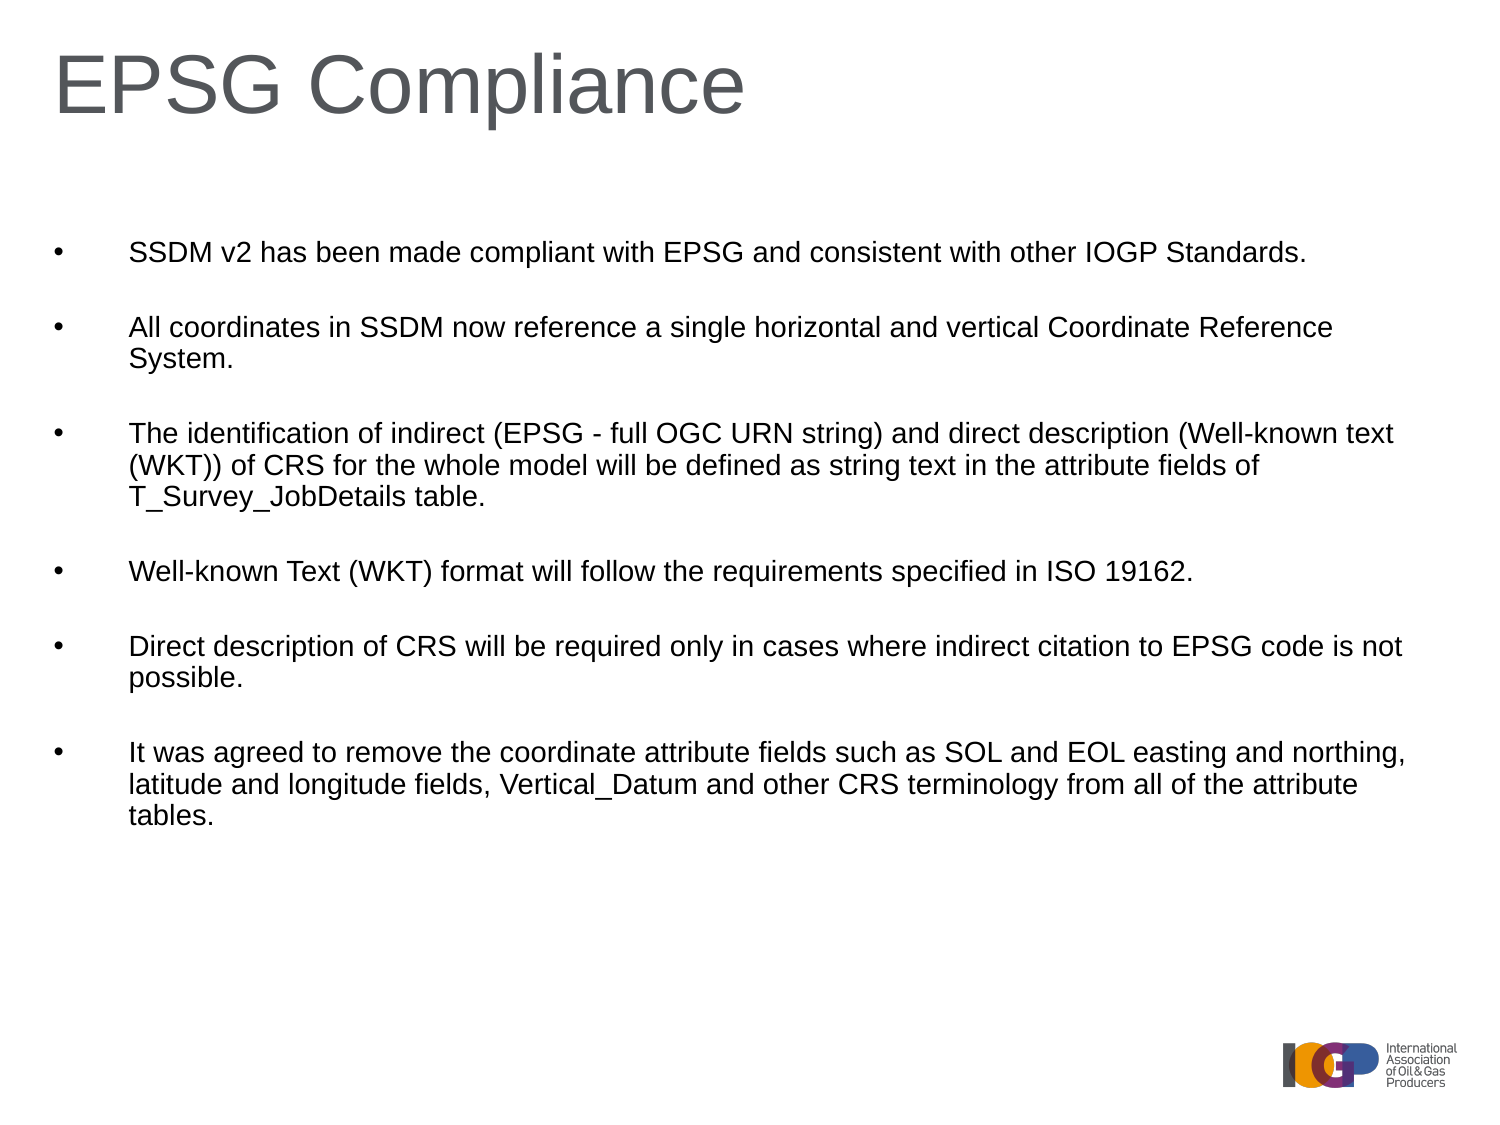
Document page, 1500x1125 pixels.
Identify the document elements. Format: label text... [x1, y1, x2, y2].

list SSDM v2 has been made compliant with EPSG and consistent with other IOGP Standards. All coordinates in SSDM now reference a single horizontal and vertical Coordinate Reference System. The identification of indirect (EPSG - full OGC URN string) and direct description (Well-known text (WKT)) of CRS for the whole model will be defined as string text in the attribute fields of T_Survey_JobDetails table. Well-known Text (WKT) format will follow the requirements specified in ISO 19162. Direct description of CRS will be required only in cases where indirect citation to EPSG code is not possible. It was agreed to remove the coordinate attribute fields such as SOL and EOL easting and northing, latitude and longitude fields, Vertical_Datum and other CRS terminology from all of the attribute tables. [38, 181, 1460, 926]
picture [1271, 1031, 1469, 1099]
title EPSG Compliance [38, 34, 1460, 181]
